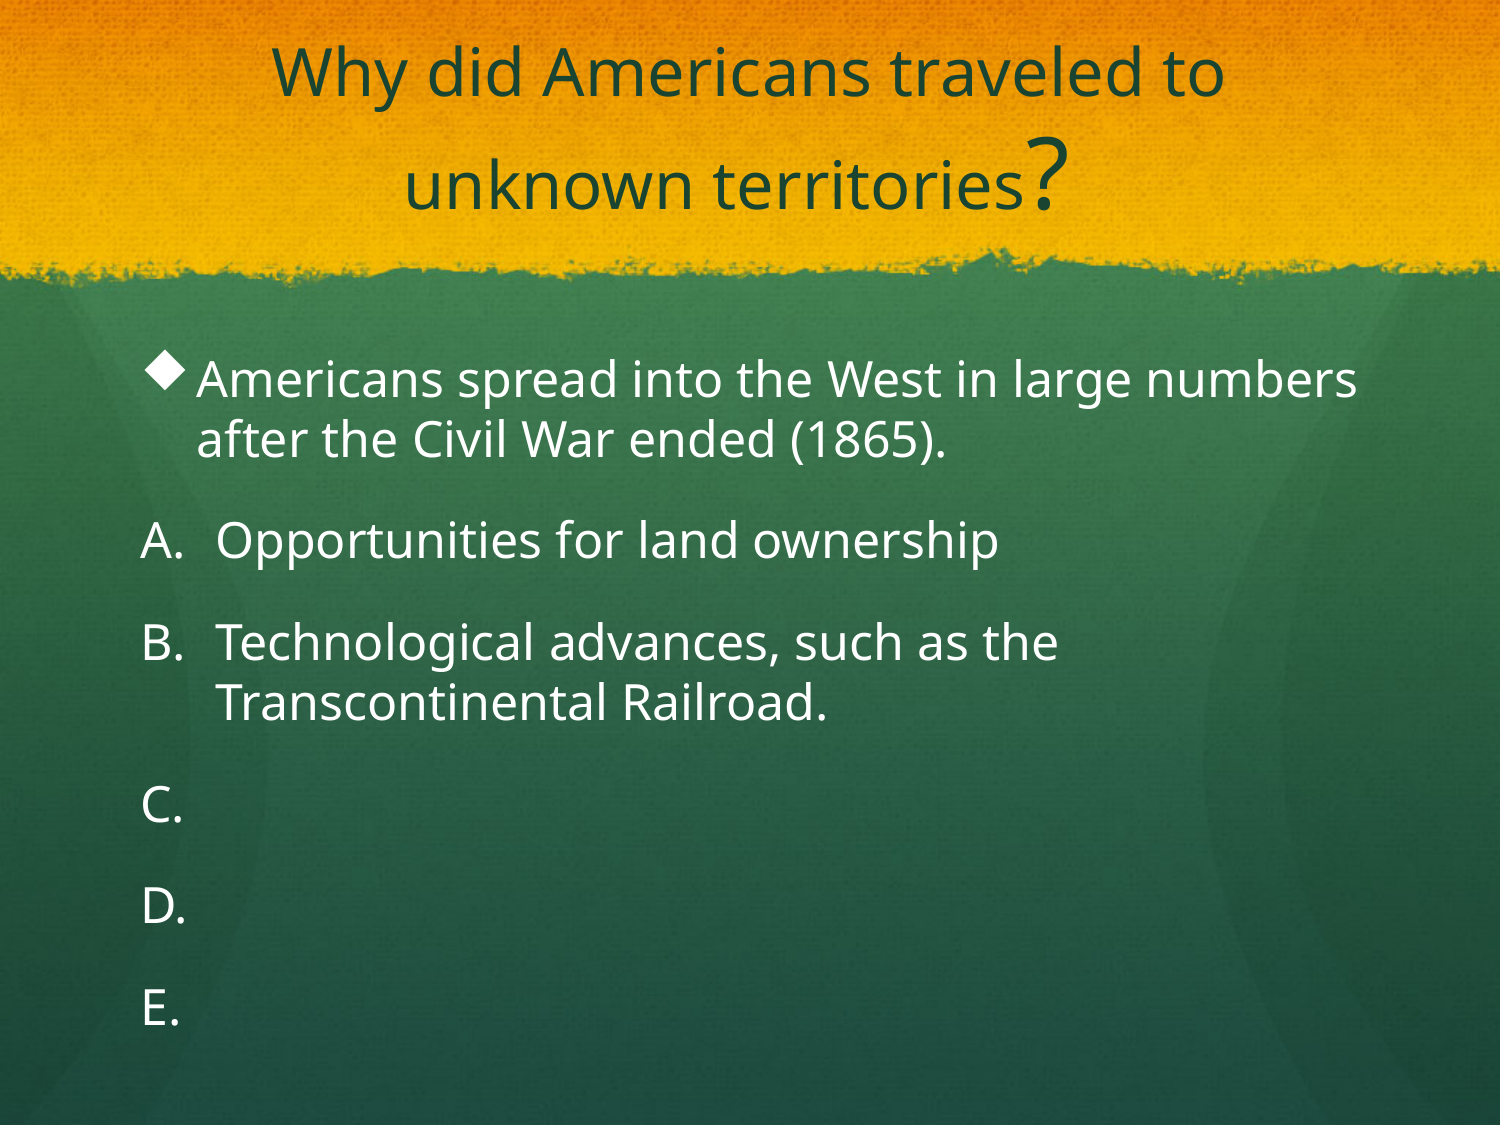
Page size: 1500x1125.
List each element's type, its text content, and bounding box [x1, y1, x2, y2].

text_box [262, 130, 1158, 191]
picture [0, 0, 1500, 1125]
title Why did Americans traveled to unknown territories? [125, 13, 1375, 246]
list Americans spread into the West in large numbers after the Civil War ended (1865). Opportunities for land ownership Technological advances, such as the Transcontinental Railroad. E. [125, 339, 1375, 1058]
